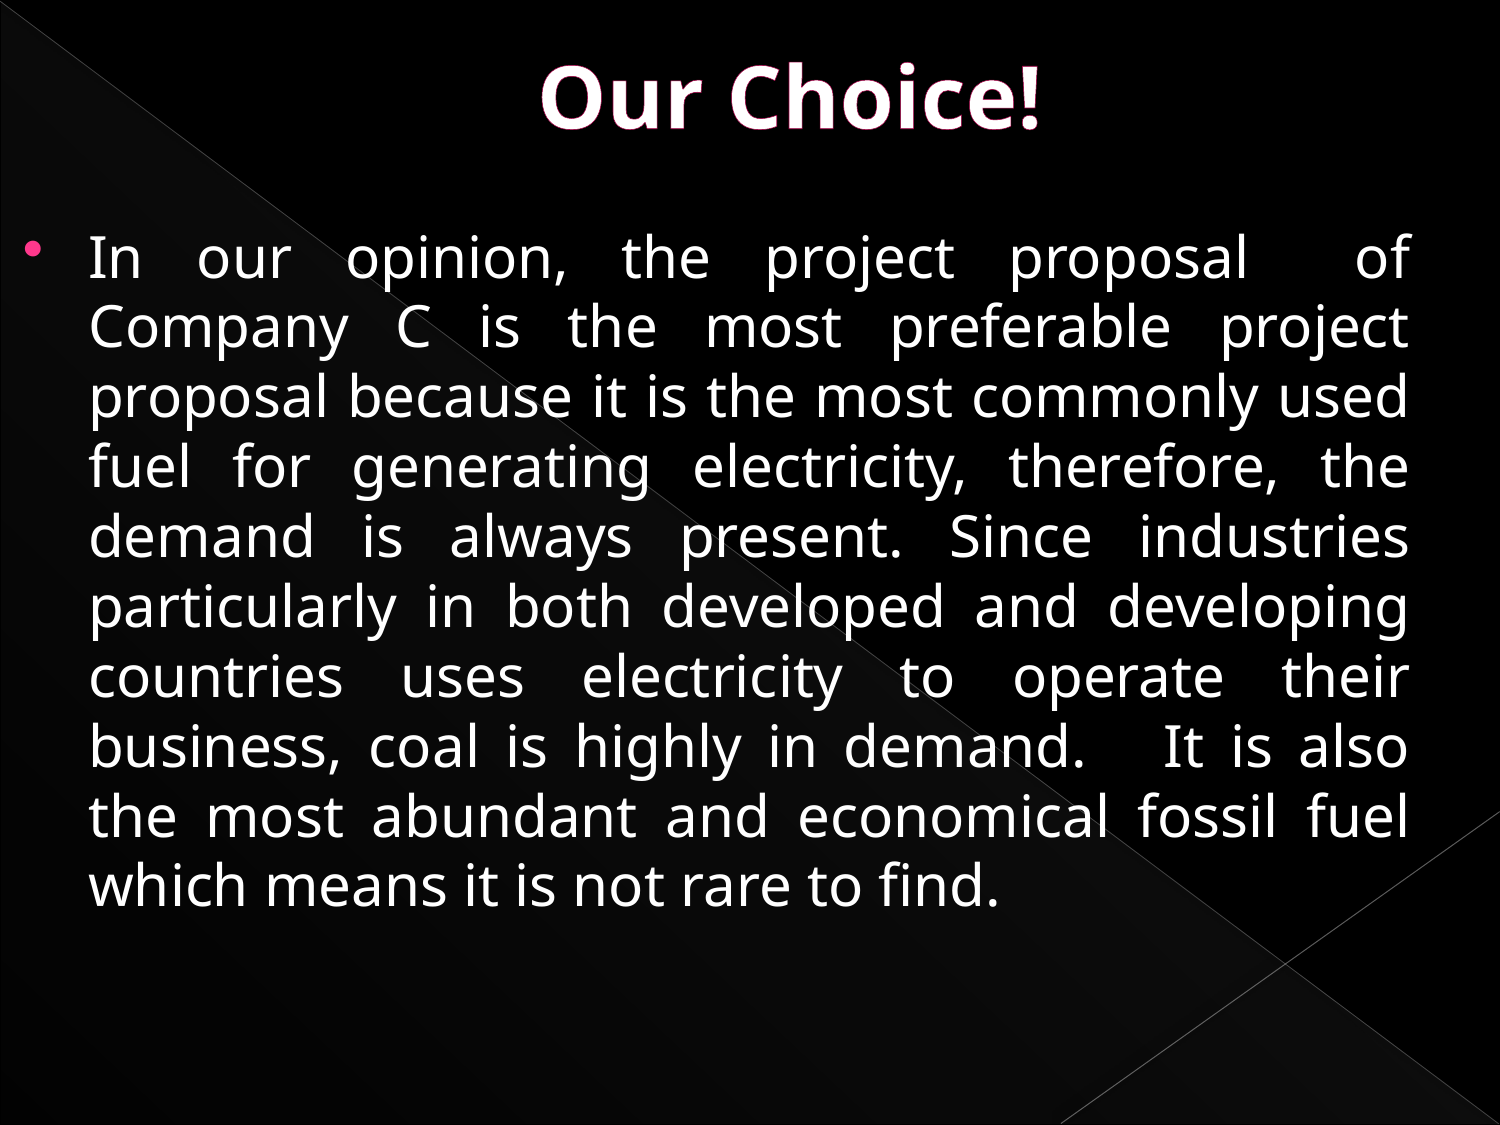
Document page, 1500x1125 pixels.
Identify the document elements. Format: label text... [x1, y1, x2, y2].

title Our Choice! [0, 0, 1500, 188]
list In our opinion, the project proposal of Company C is the most preferable project proposal because it is the most commonly used fuel for generating electricity, therefore, the demand is always present. Since industries particularly in both developed and developing countries uses electricity to operate their business, coal is highly in demand. It is also the most abundant and economical fossil fuel which means it is not rare to find. [0, 212, 1425, 1000]
